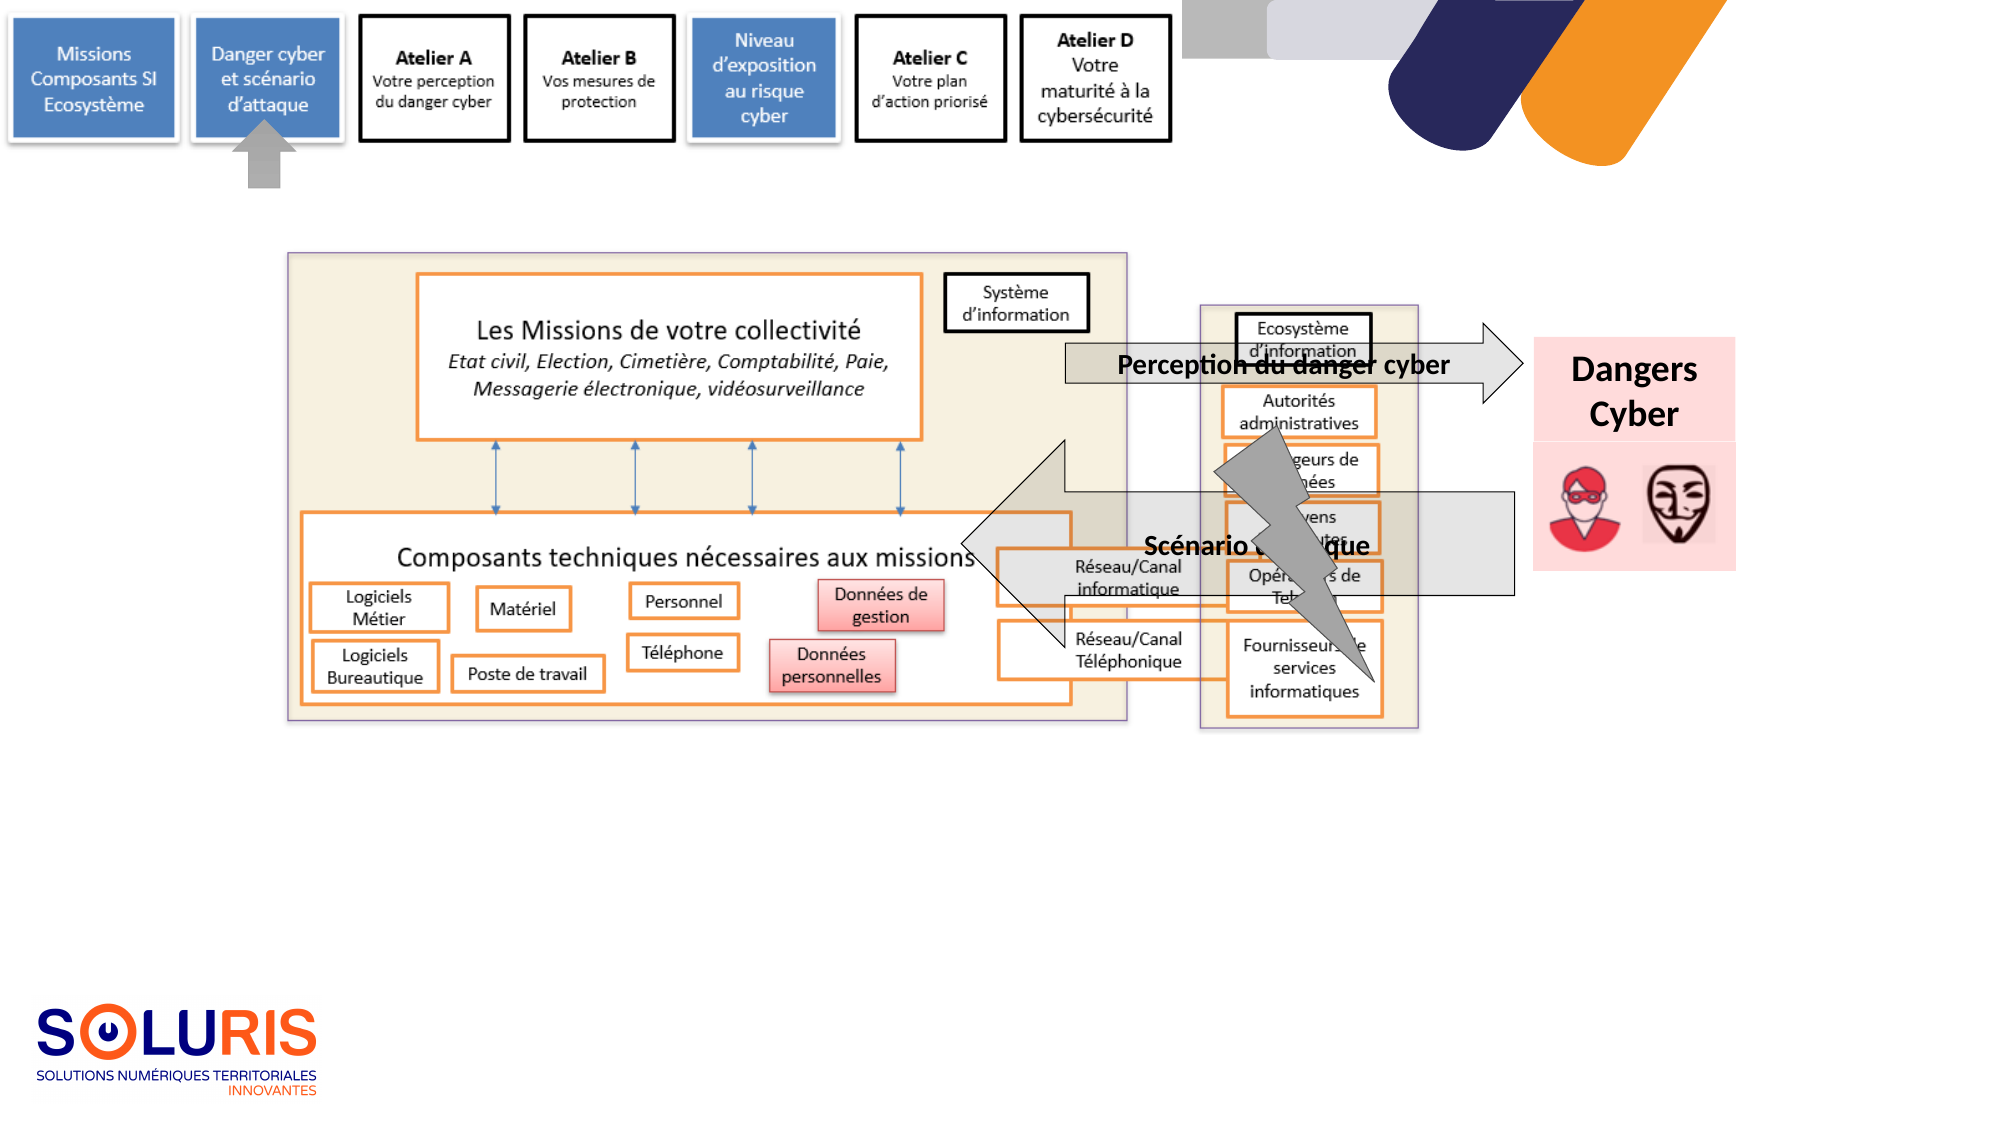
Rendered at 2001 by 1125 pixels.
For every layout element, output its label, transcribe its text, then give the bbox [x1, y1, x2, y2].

text_box [248, 154, 281, 189]
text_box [1533, 336, 1736, 571]
picture [30, 995, 322, 1105]
picture [280, 241, 1424, 735]
text_box Perception du danger cyber [1424, 321, 1524, 405]
picture [0, 0, 1182, 154]
text_box Scénario d’attaque [1424, 491, 1516, 597]
